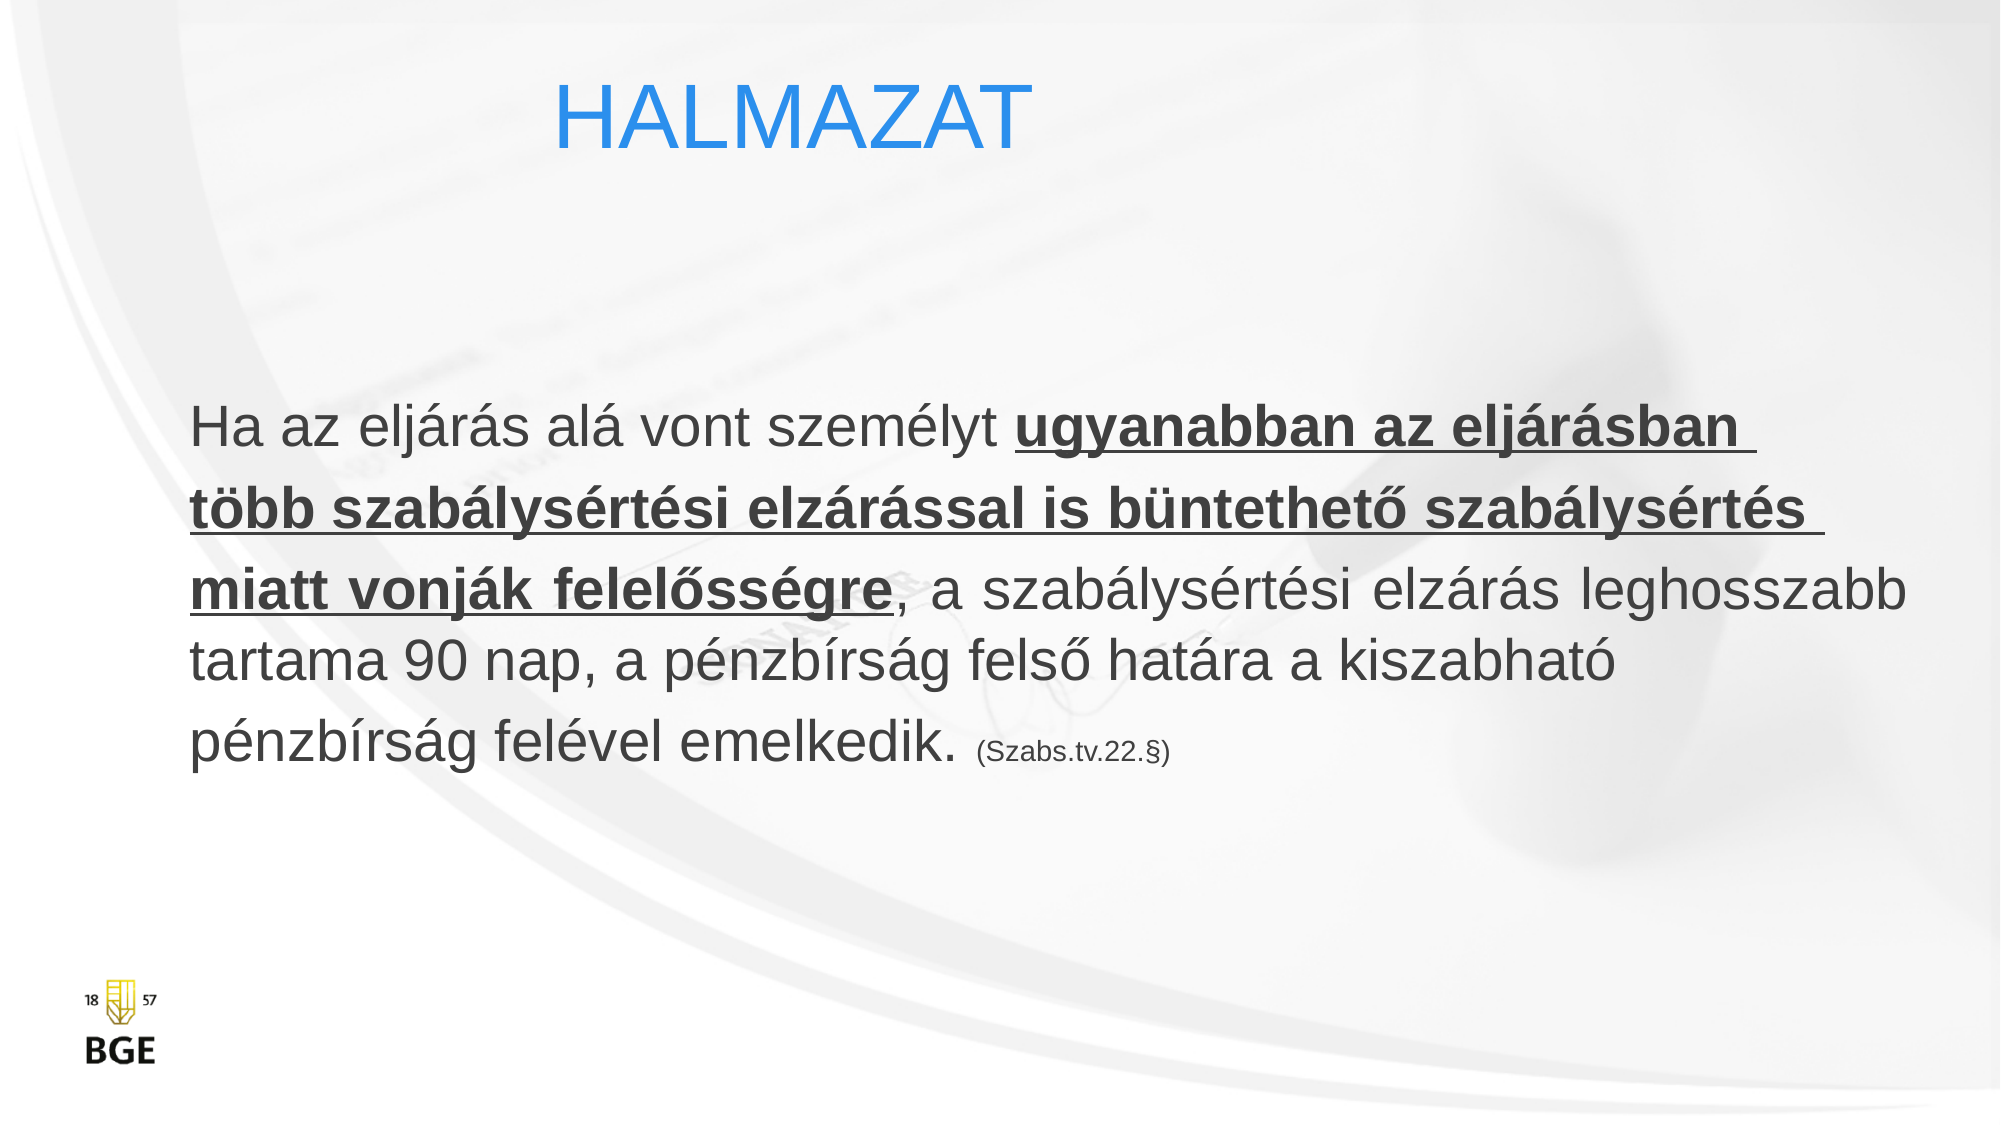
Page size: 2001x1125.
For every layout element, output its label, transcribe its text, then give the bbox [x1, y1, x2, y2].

text_box HALMAZAT [174, 49, 1413, 285]
list Ha az eljárás alá vont személyt ugyanabban az eljárásban több szabálysértési elzárással is büntethető szabálysértés miatt vonják felelősségre, a szabálysértési elzárás leghosszabb tartama 90 nap, a pénzbírság felső határa a kiszabható pénzbírság felével emelkedik. (Szabs.tv.22.§) [174, 324, 1925, 1000]
picture [0, 0, 2001, 1125]
